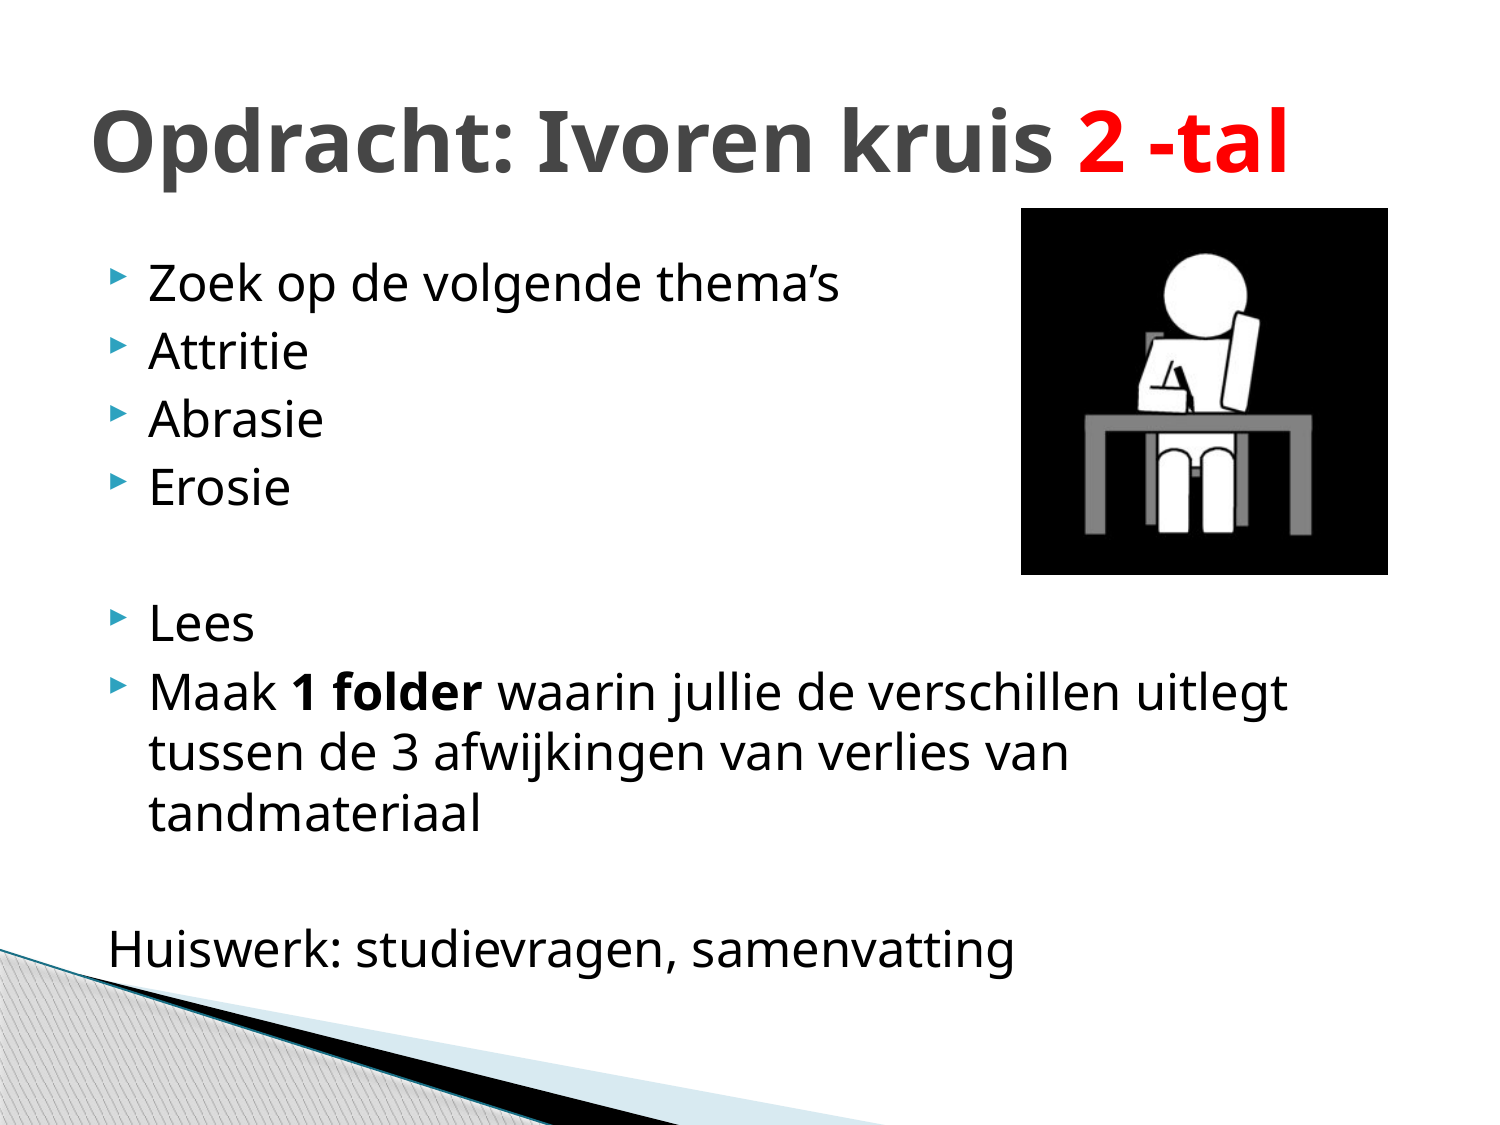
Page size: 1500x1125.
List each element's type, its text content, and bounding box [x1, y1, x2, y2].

list Zoek op de volgende thema’s Attritie Abrasie Erosie Lees Maak 1 folder waarin jullie de verschillen uitlegt tussen de 3 afwijkingen van verlies van tandmateriaal Huiswerk: studievragen, samenvatting [75, 243, 1425, 986]
picture [1021, 207, 1389, 575]
title Opdracht: Ivoren kruis 2 -tal [75, 45, 1425, 233]
